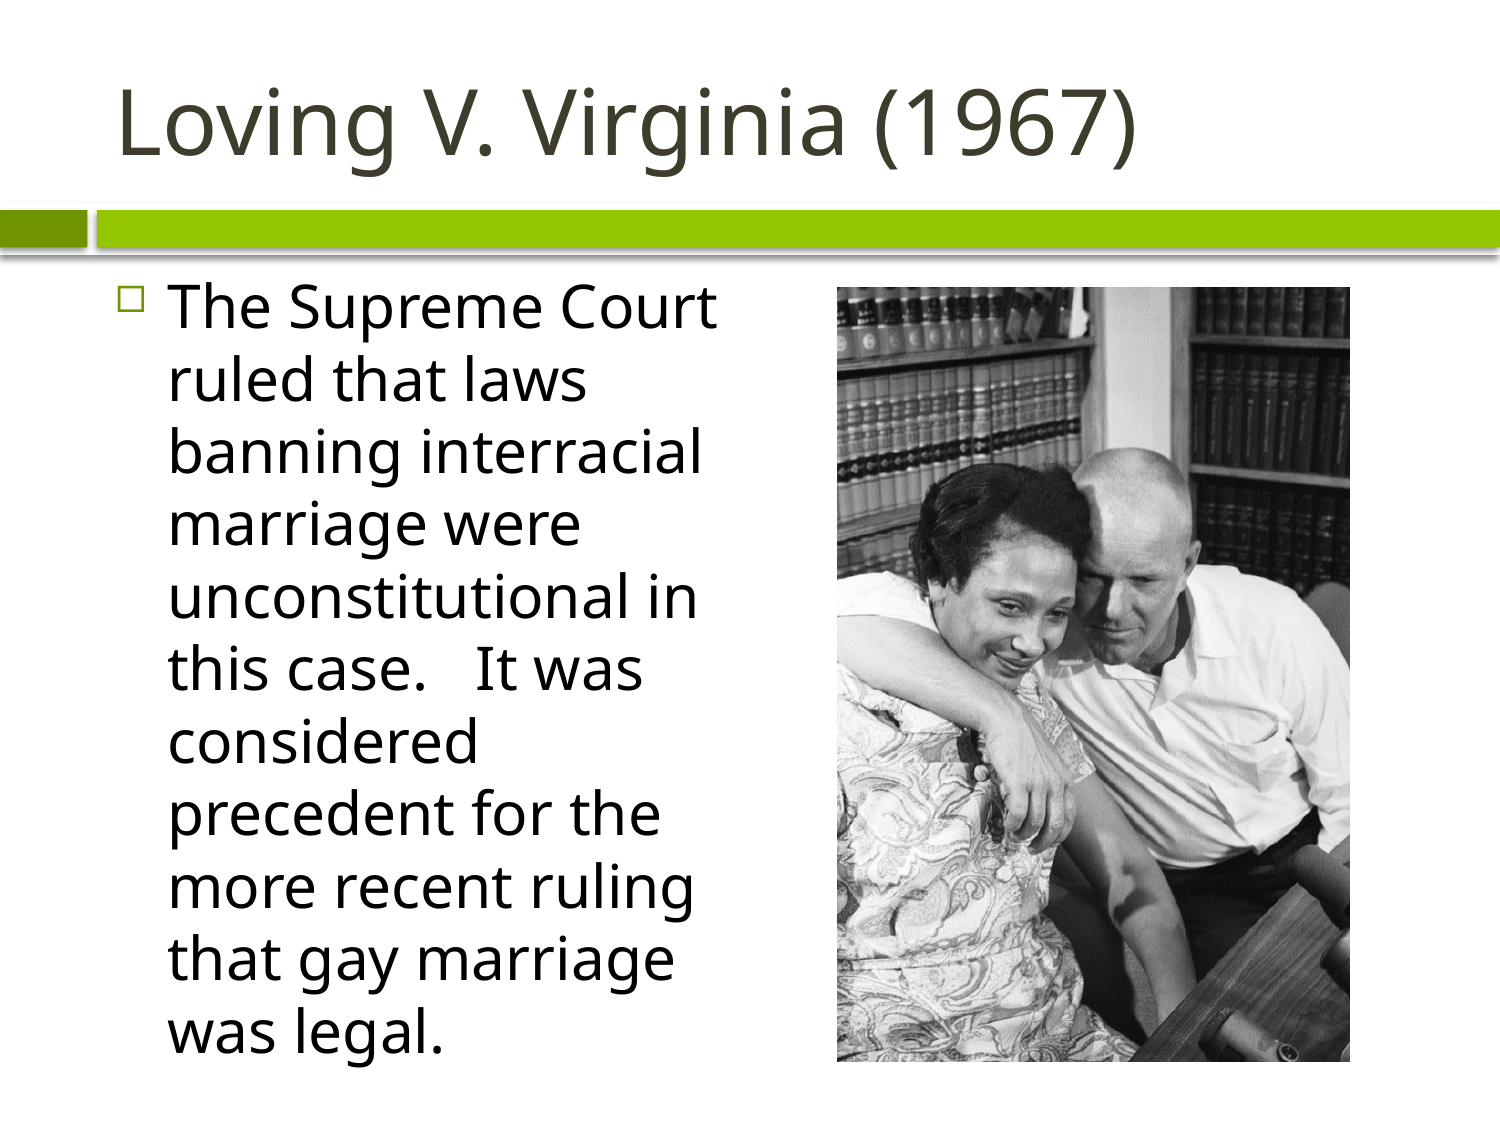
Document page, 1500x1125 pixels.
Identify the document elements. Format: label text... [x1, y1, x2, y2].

list The Supreme Court ruled that laws banning interracial marriage were unconstitutional in this case. It was considered precedent for the more recent ruling that gay marriage was legal. [99, 260, 738, 1011]
title Loving V. Virginia (1967) [99, 37, 1438, 200]
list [837, 287, 1351, 1062]
